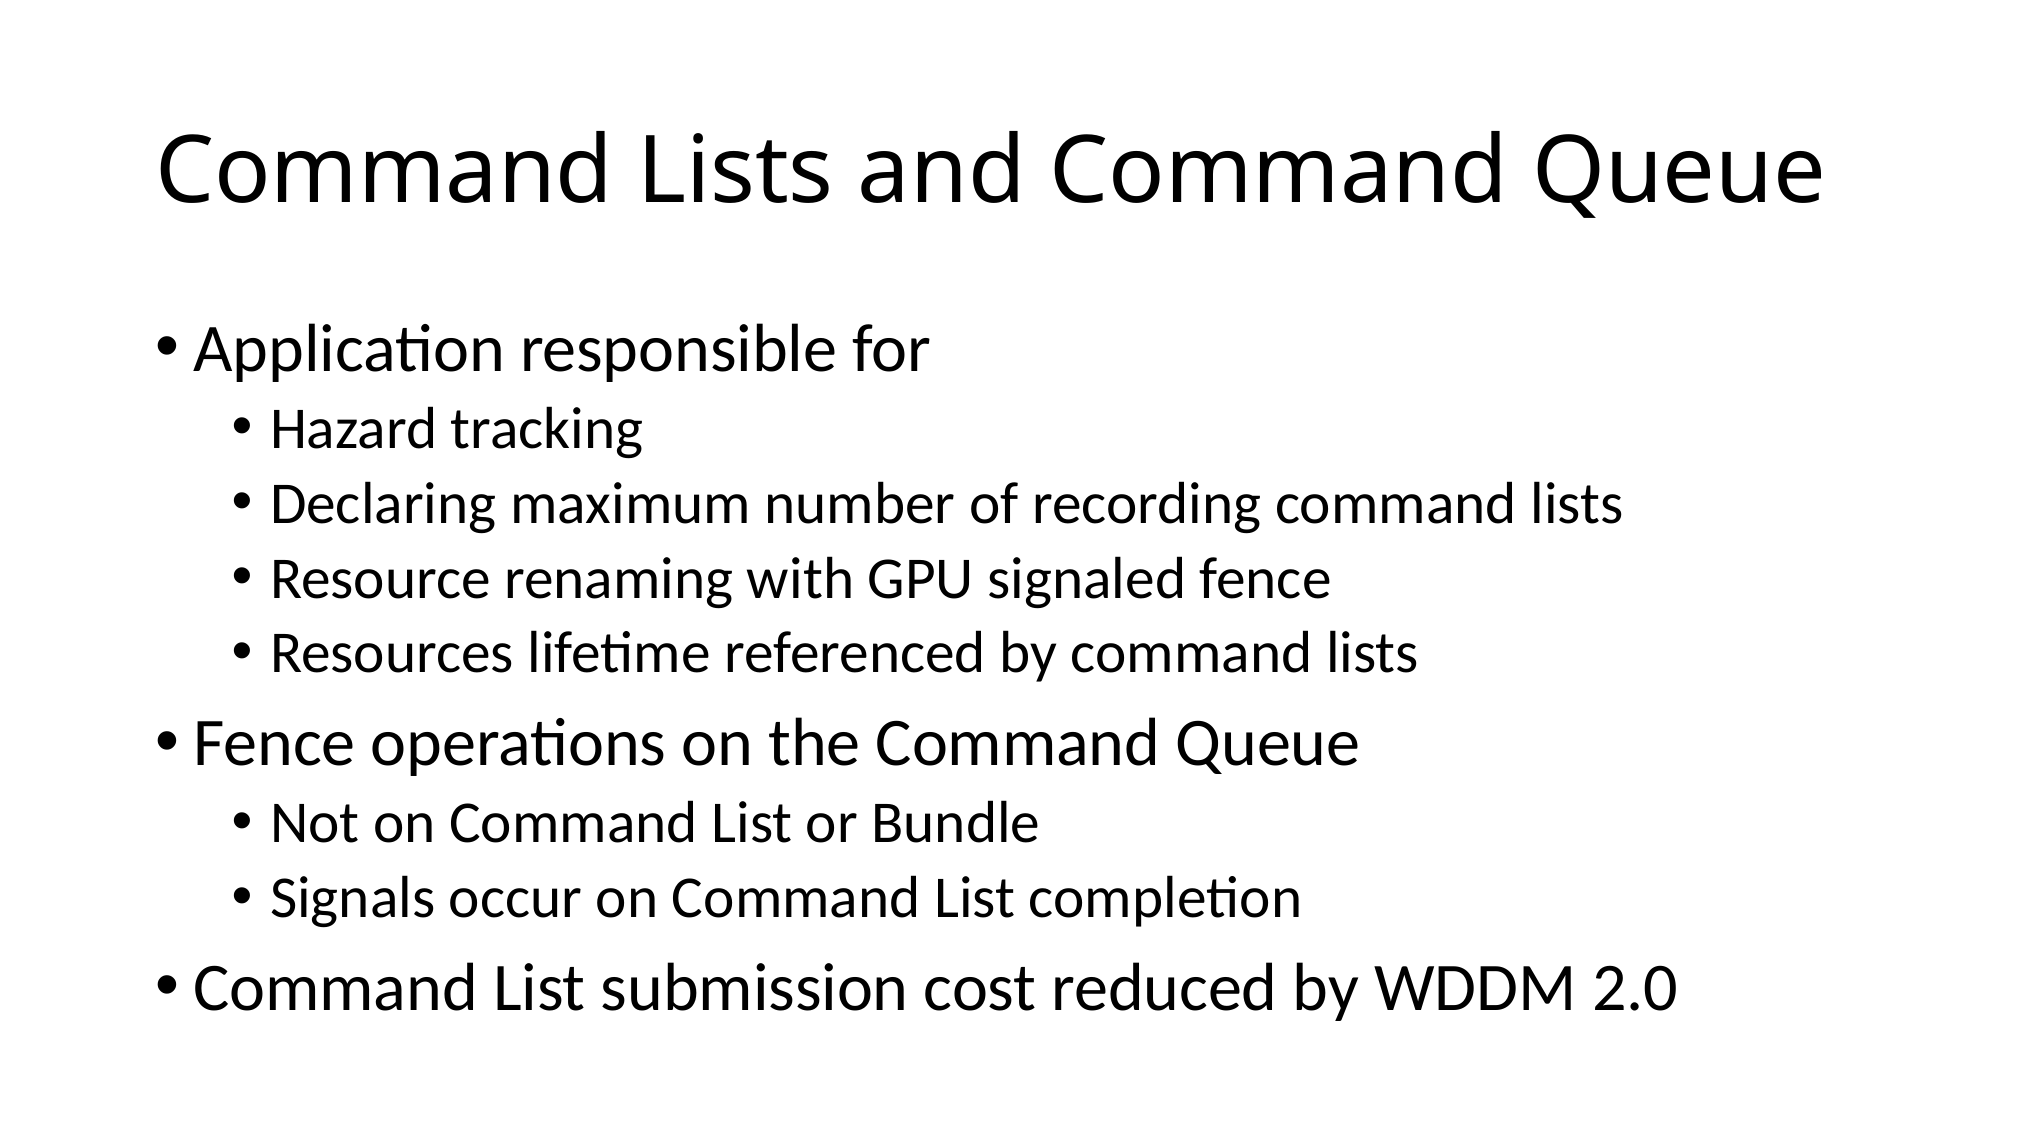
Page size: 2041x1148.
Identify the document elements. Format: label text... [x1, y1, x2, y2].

list Application responsible for Hazard tracking Declaring maximum number of recording command lists Resource renaming with GPU signaled fence Resources lifetime referenced by command lists Fence operations on the Command Queue Not on Command List or Bundle Signals occur on Command List completion Command List submission cost reduced by WDDM 2.0 [140, 305, 1900, 1034]
title Command Lists and Command Queue [140, 61, 1900, 283]
